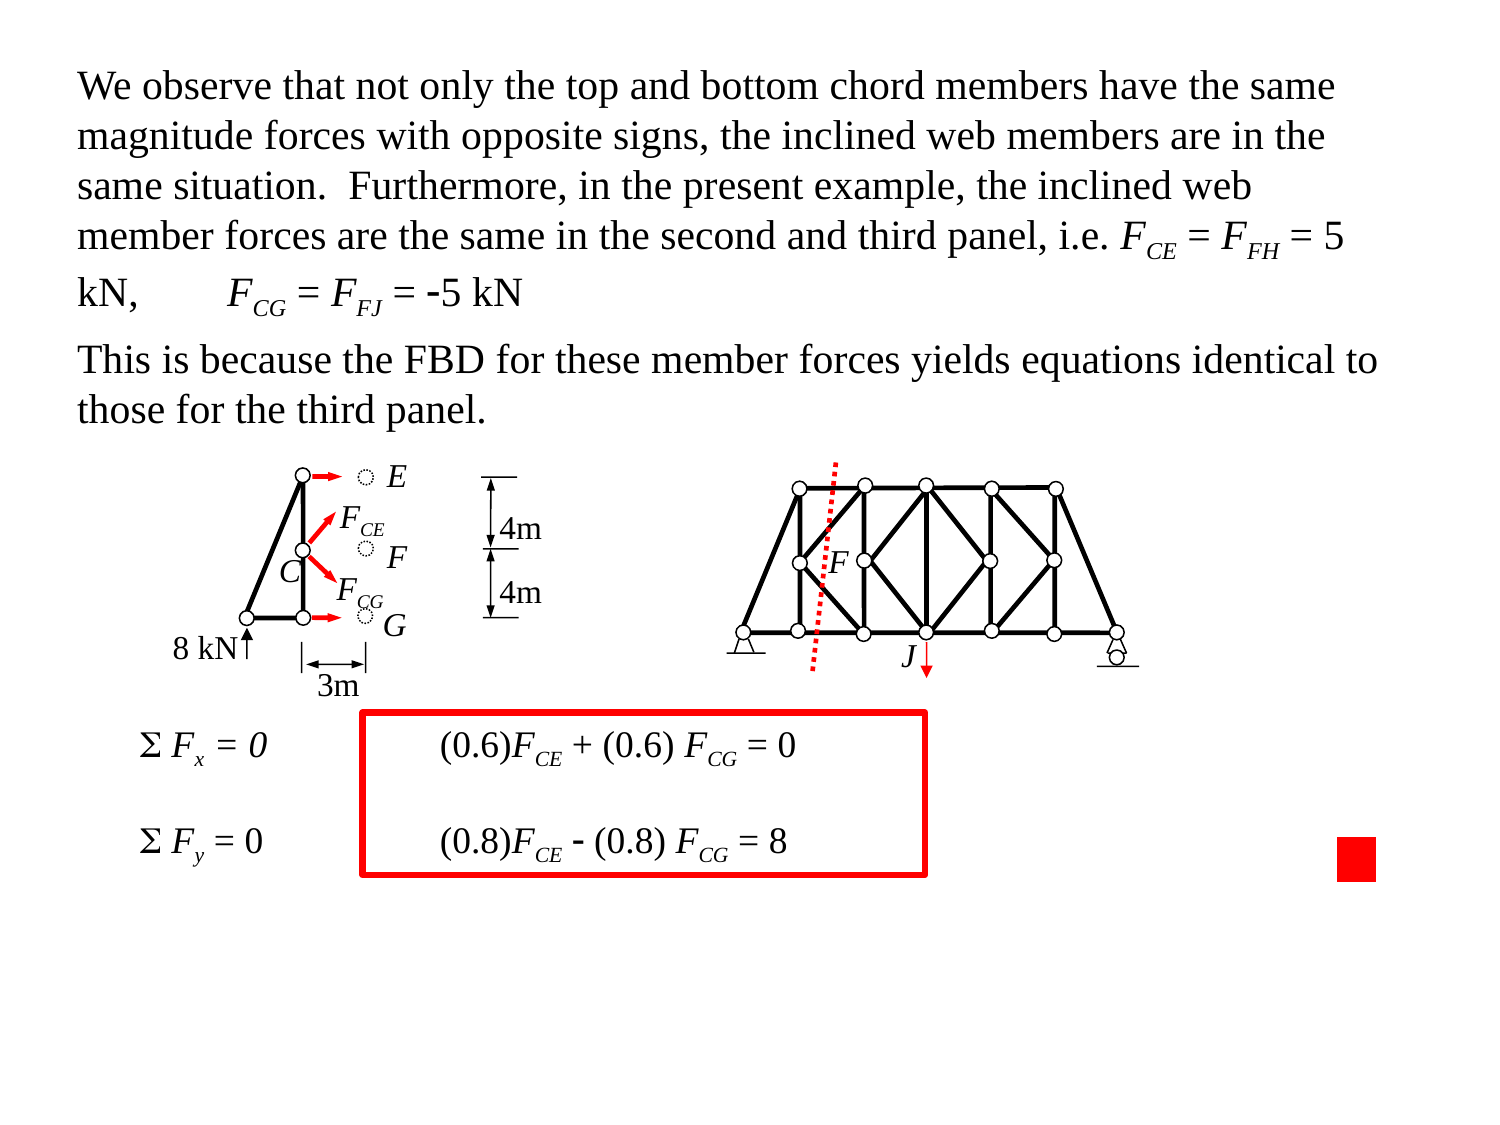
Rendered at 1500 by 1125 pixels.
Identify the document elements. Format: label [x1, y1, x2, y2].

text_box [312, 472, 343, 481]
text_box [481, 477, 654, 618]
text_box [726, 478, 1127, 679]
text_box [125, 710, 1050, 877]
text_box [157, 446, 472, 699]
text_box [1337, 837, 1375, 882]
text_box [62, 50, 1413, 440]
